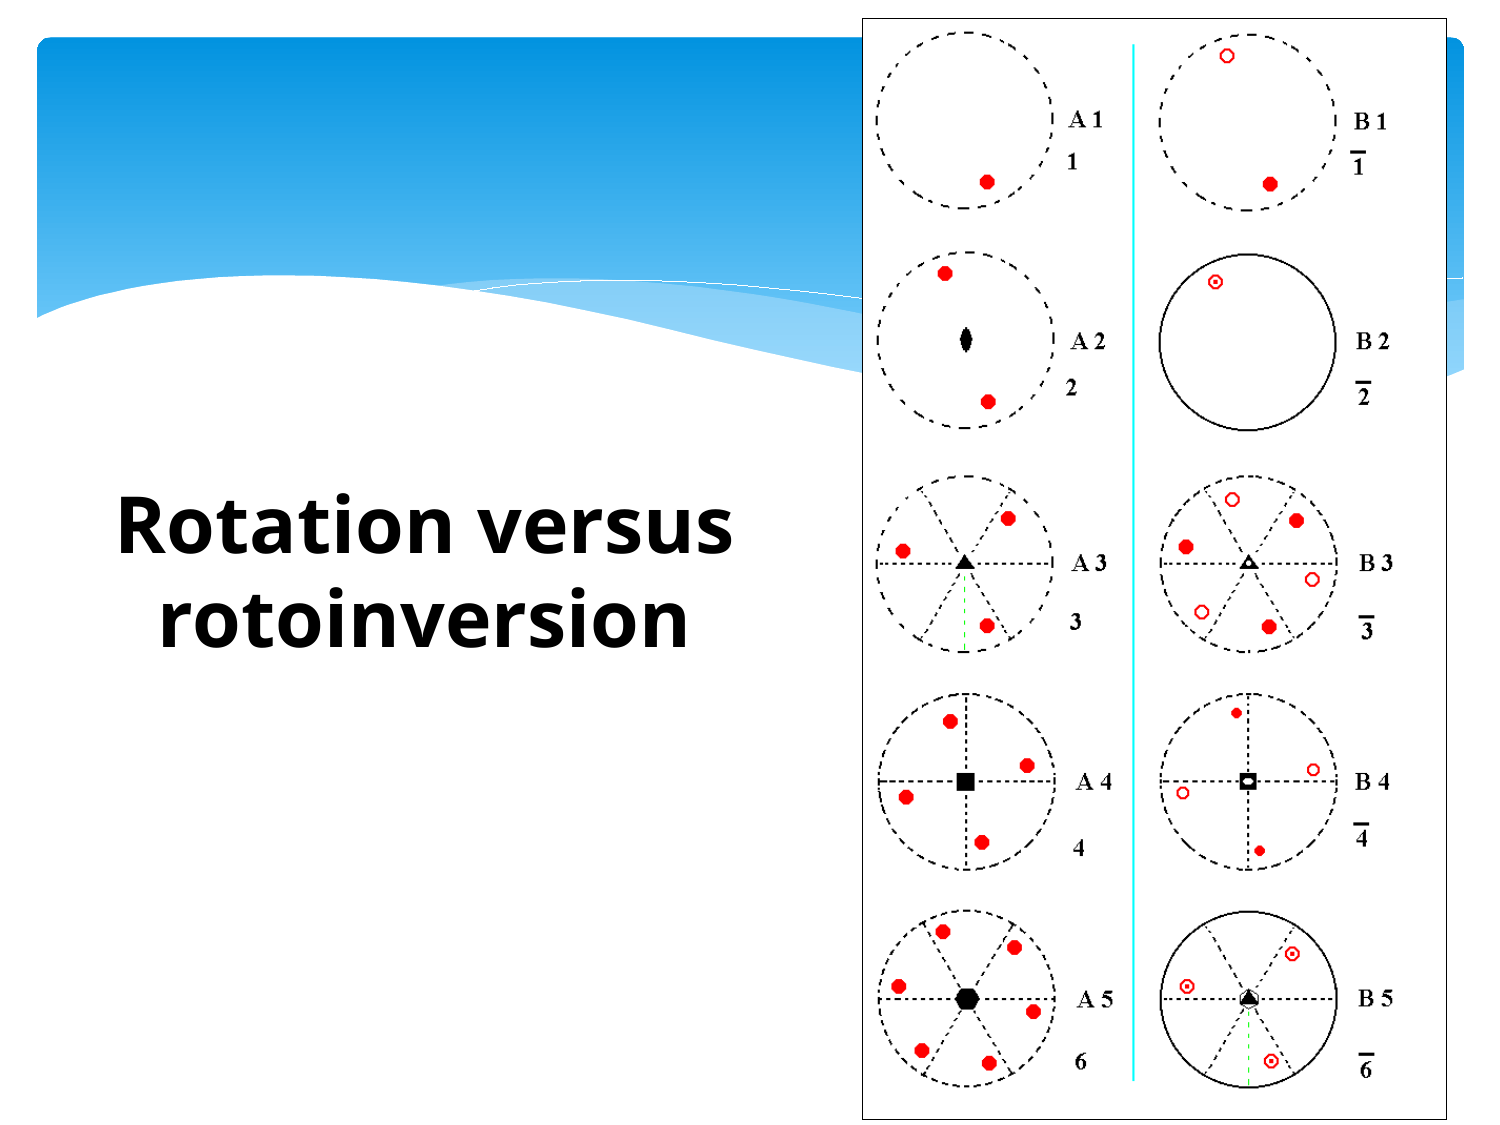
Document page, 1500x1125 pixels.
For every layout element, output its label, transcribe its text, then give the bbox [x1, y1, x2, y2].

picture [862, 18, 1447, 1120]
title Rotation versus rotoinversion [12, 466, 838, 672]
